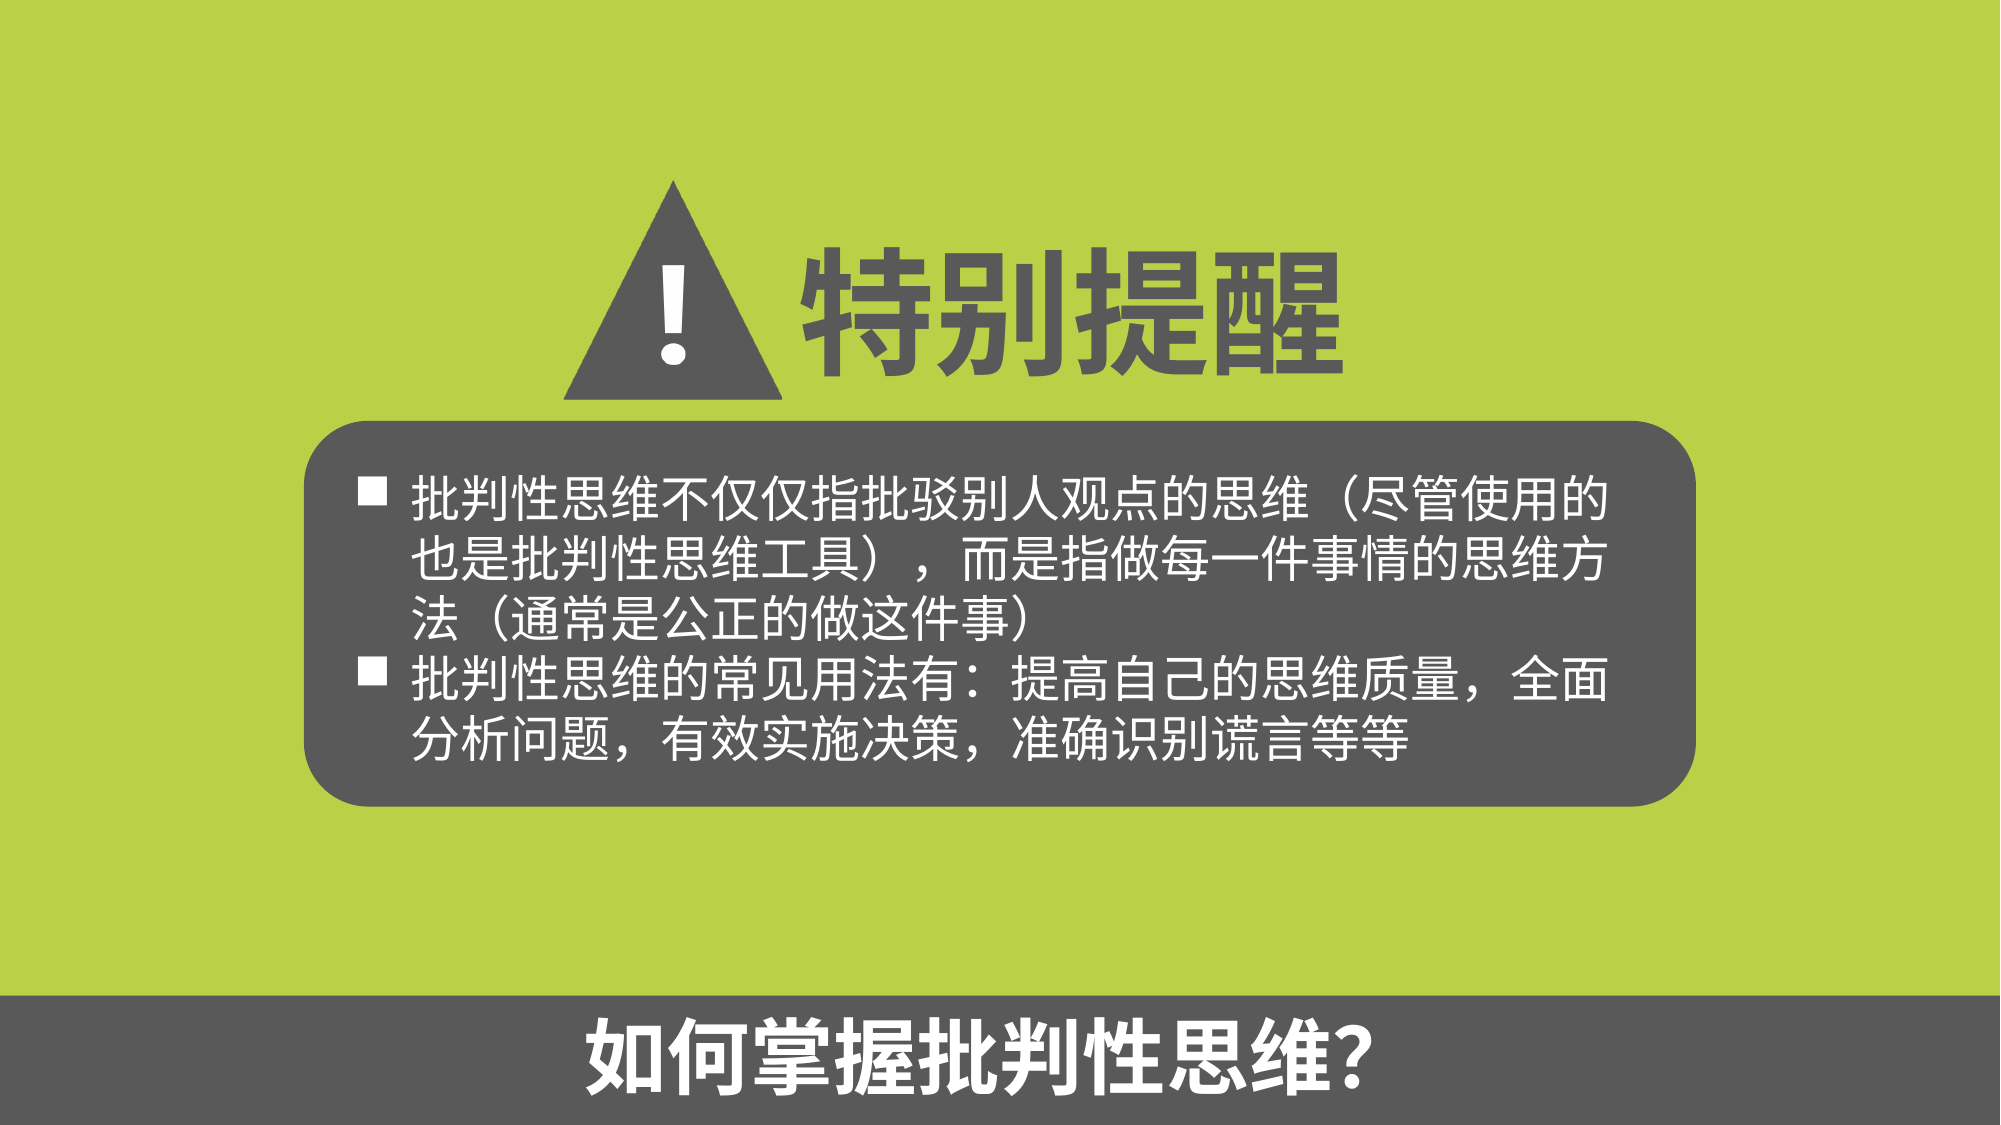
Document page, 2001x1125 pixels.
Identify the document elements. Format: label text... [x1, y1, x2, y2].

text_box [303, 180, 1696, 807]
text_box 如何掌握批判性思维？ [423, 1006, 1577, 1114]
text_box [0, 995, 2000, 1125]
